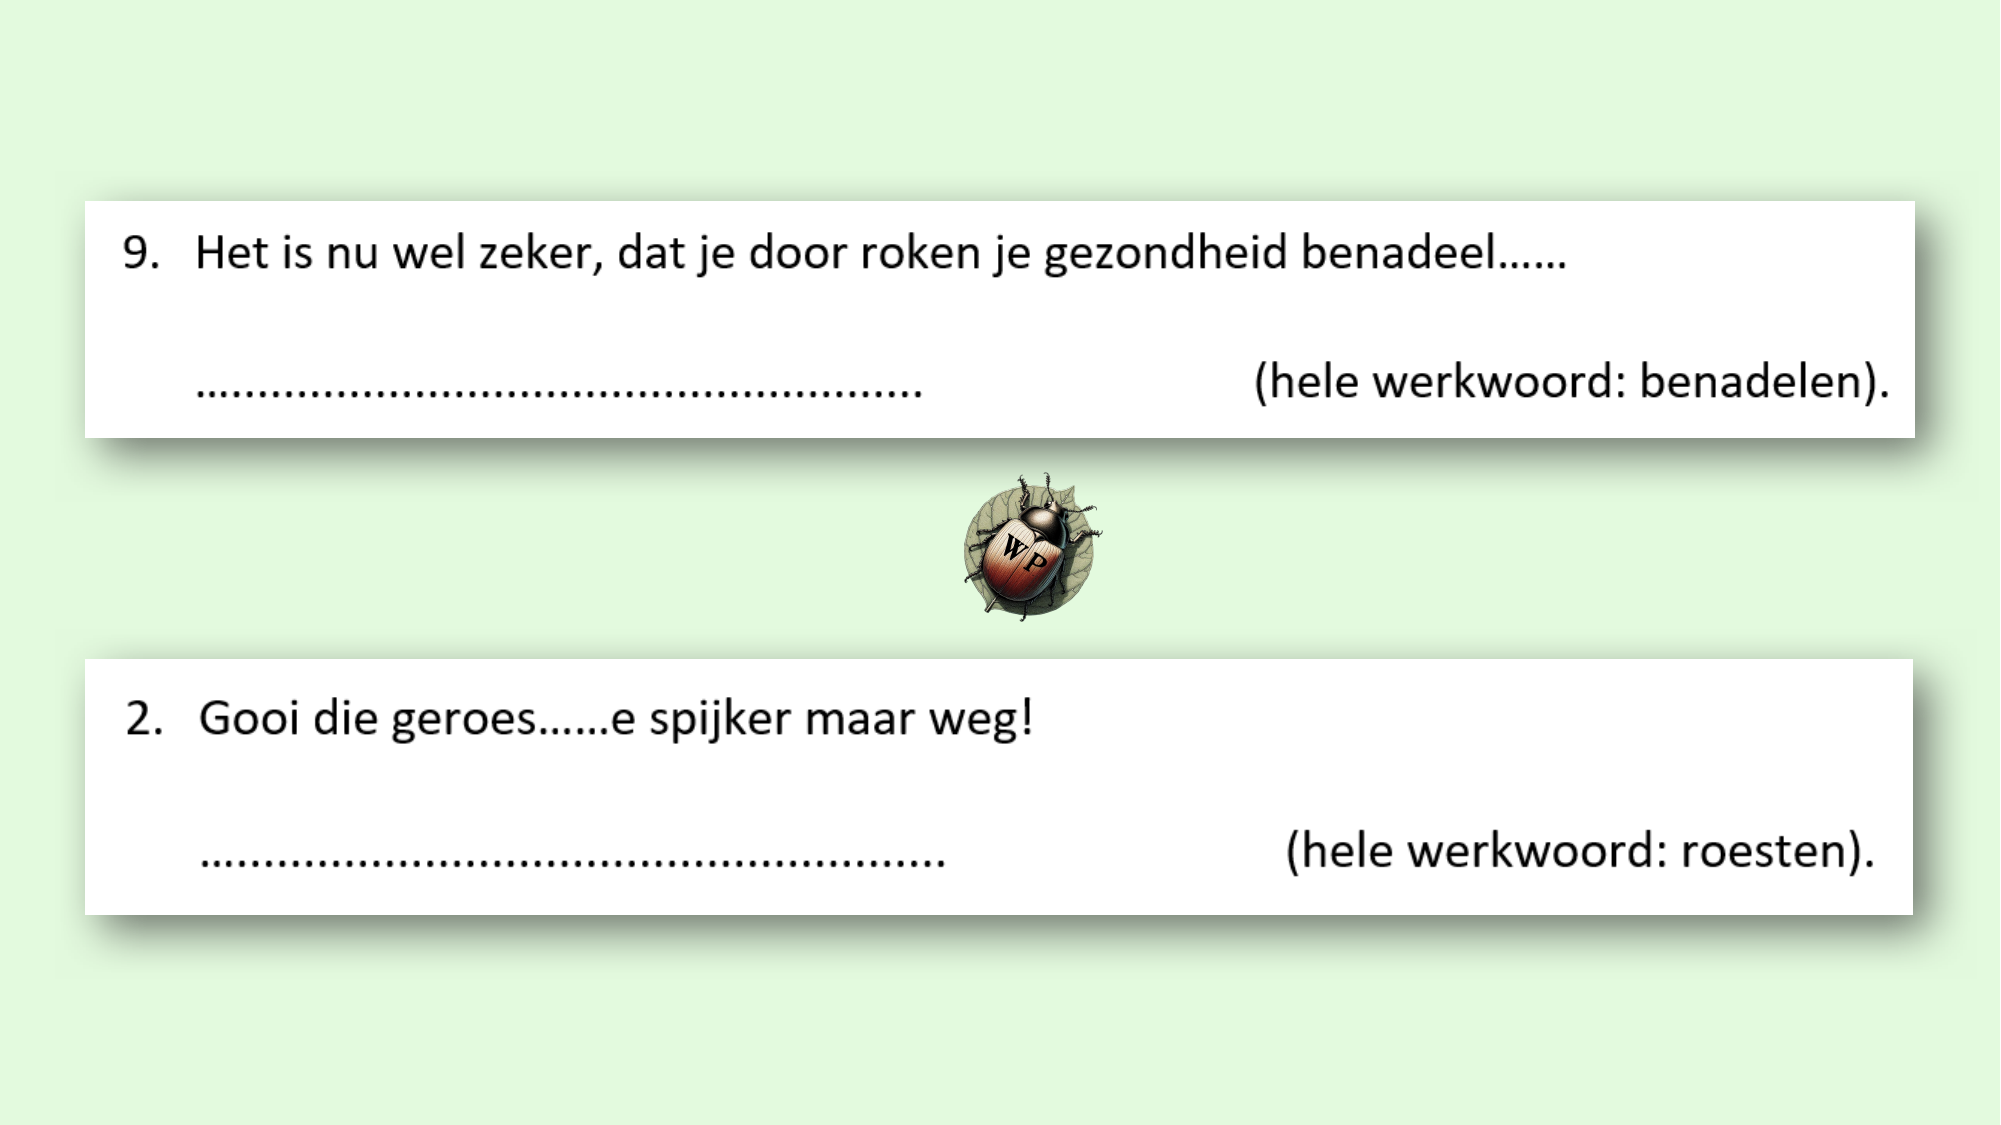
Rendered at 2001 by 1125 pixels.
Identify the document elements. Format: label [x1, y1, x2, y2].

picture [85, 200, 1915, 915]
